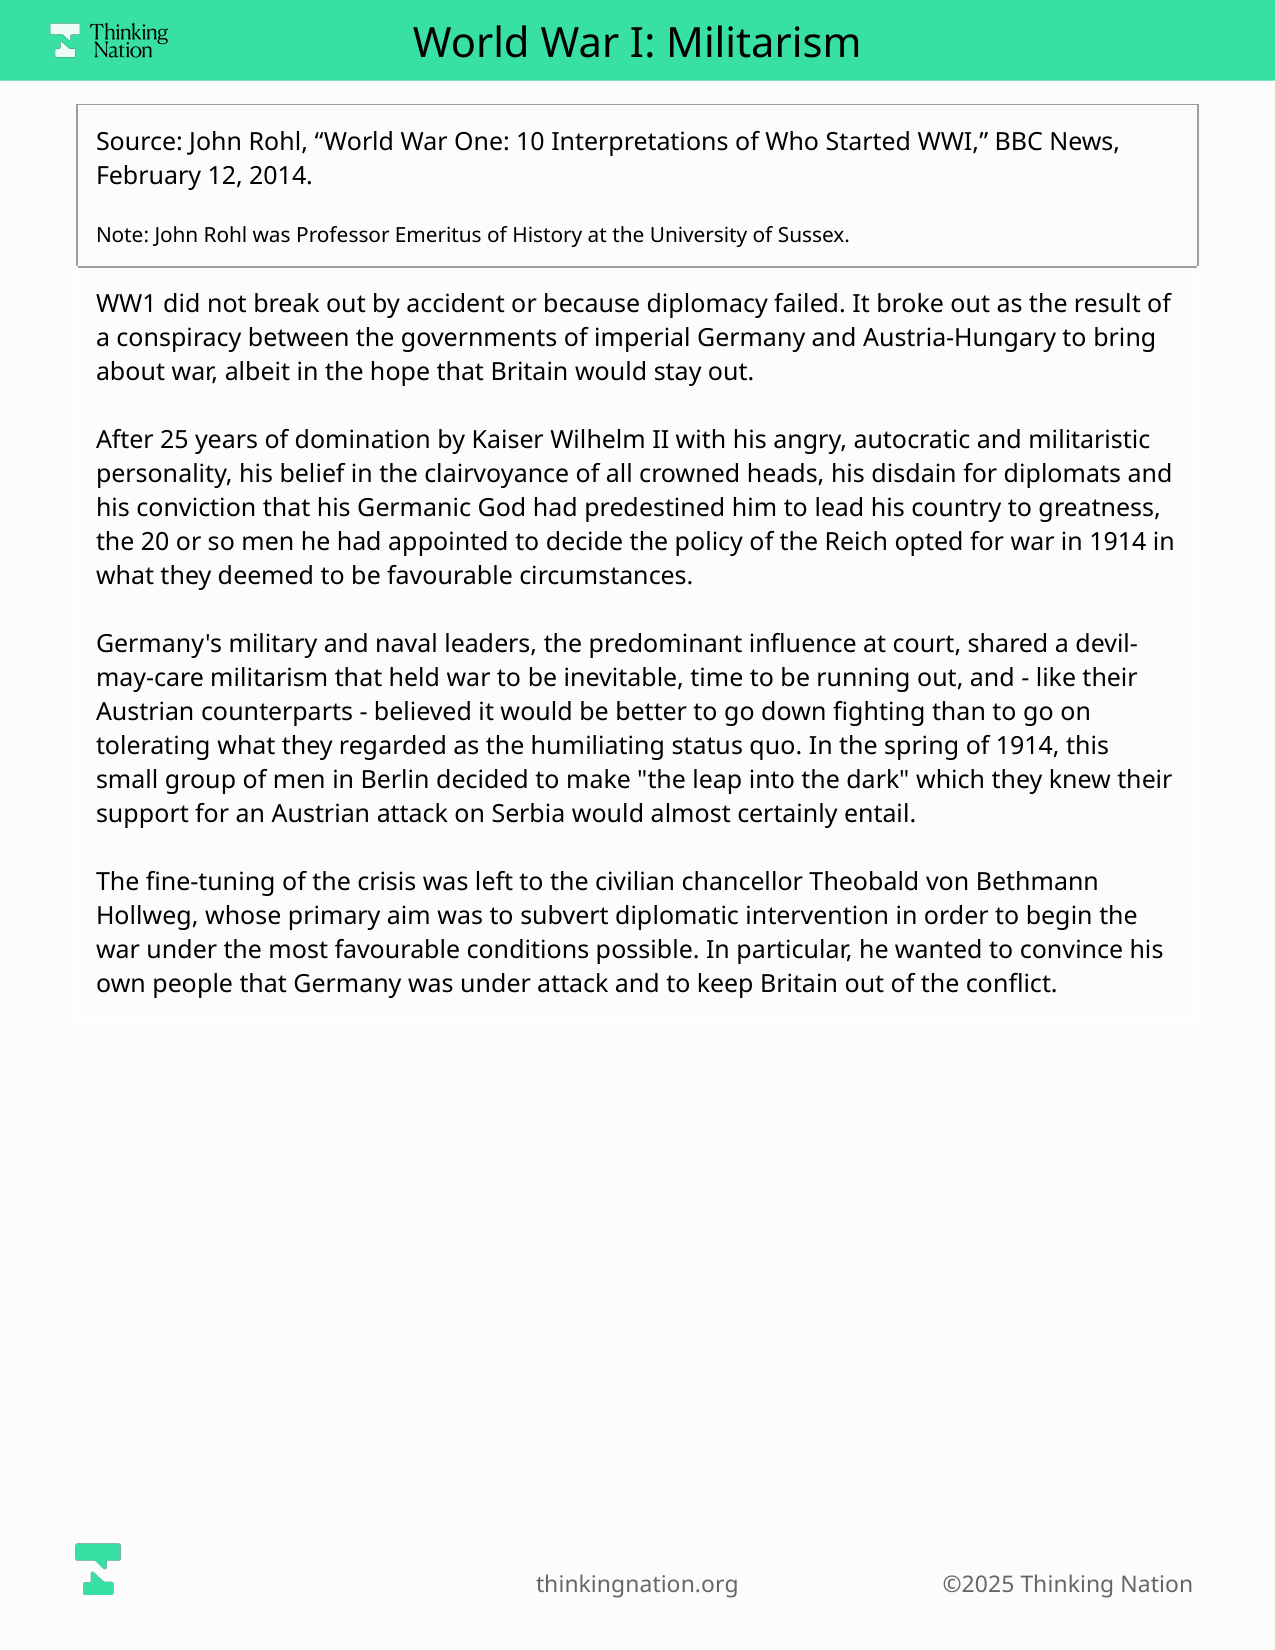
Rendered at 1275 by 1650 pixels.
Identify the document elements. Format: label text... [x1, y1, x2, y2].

text_box ©2025 Thinking Nation [907, 1553, 1210, 1605]
text_box World War I: Militarism [0, 0, 1275, 81]
picture [62, 1533, 134, 1605]
picture [36, 12, 172, 69]
table_header Source: John Rohl, “World War One: 10 Interpretations of Who Started WWI,” BBC News, February 12, 2014. Note: John Rohl was Professor Emeritus of History at the University of Sussex. [78, 105, 1197, 266]
table_cell WW1 did not break out by accident or because diplomacy failed. It broke out as the result of a conspiracy between the governments of imperial Germany and Austria-Hungary to bring about war, albeit in the hope that Britain would stay out. After 25 years of domination by Kaiser Wilhelm II with his angry, autocratic and militaristic personality, his belief in the clairvoyance of all crowned heads, his disdain for diplomats and his conviction that his Germanic God had predestined him to lead his country to greatness, the 20 or so men he had appointed to decide the policy of the Reich opted for war in 1914 in what they deemed to be favourable circumstances. Germany's military and naval leaders, the predominant influence at court, shared a devil-may-care militarism that held war to be inevitable, time to be running out, and - like their Austrian counterparts - believed it would be better to go down fighting than to go on tolerating what they regarded as the humiliating status quo. In the spring of 1914, this small group of men in Berlin decided to make "the leap into the dark" which they knew their support for an Austrian attack on Serbia would almost certainly entail. The fine-tuning of the crisis was left to the civilian chancellor Theobald von Bethmann Hollweg, whose primary aim was to subvert diplomatic intervention in order to begin the war under the most favourable conditions possible. In particular, he wanted to convince his own people that Germany was under attack and to keep Britain out of the conflict. [78, 268, 1197, 1018]
text_box thinkingnation.org [486, 1553, 789, 1605]
